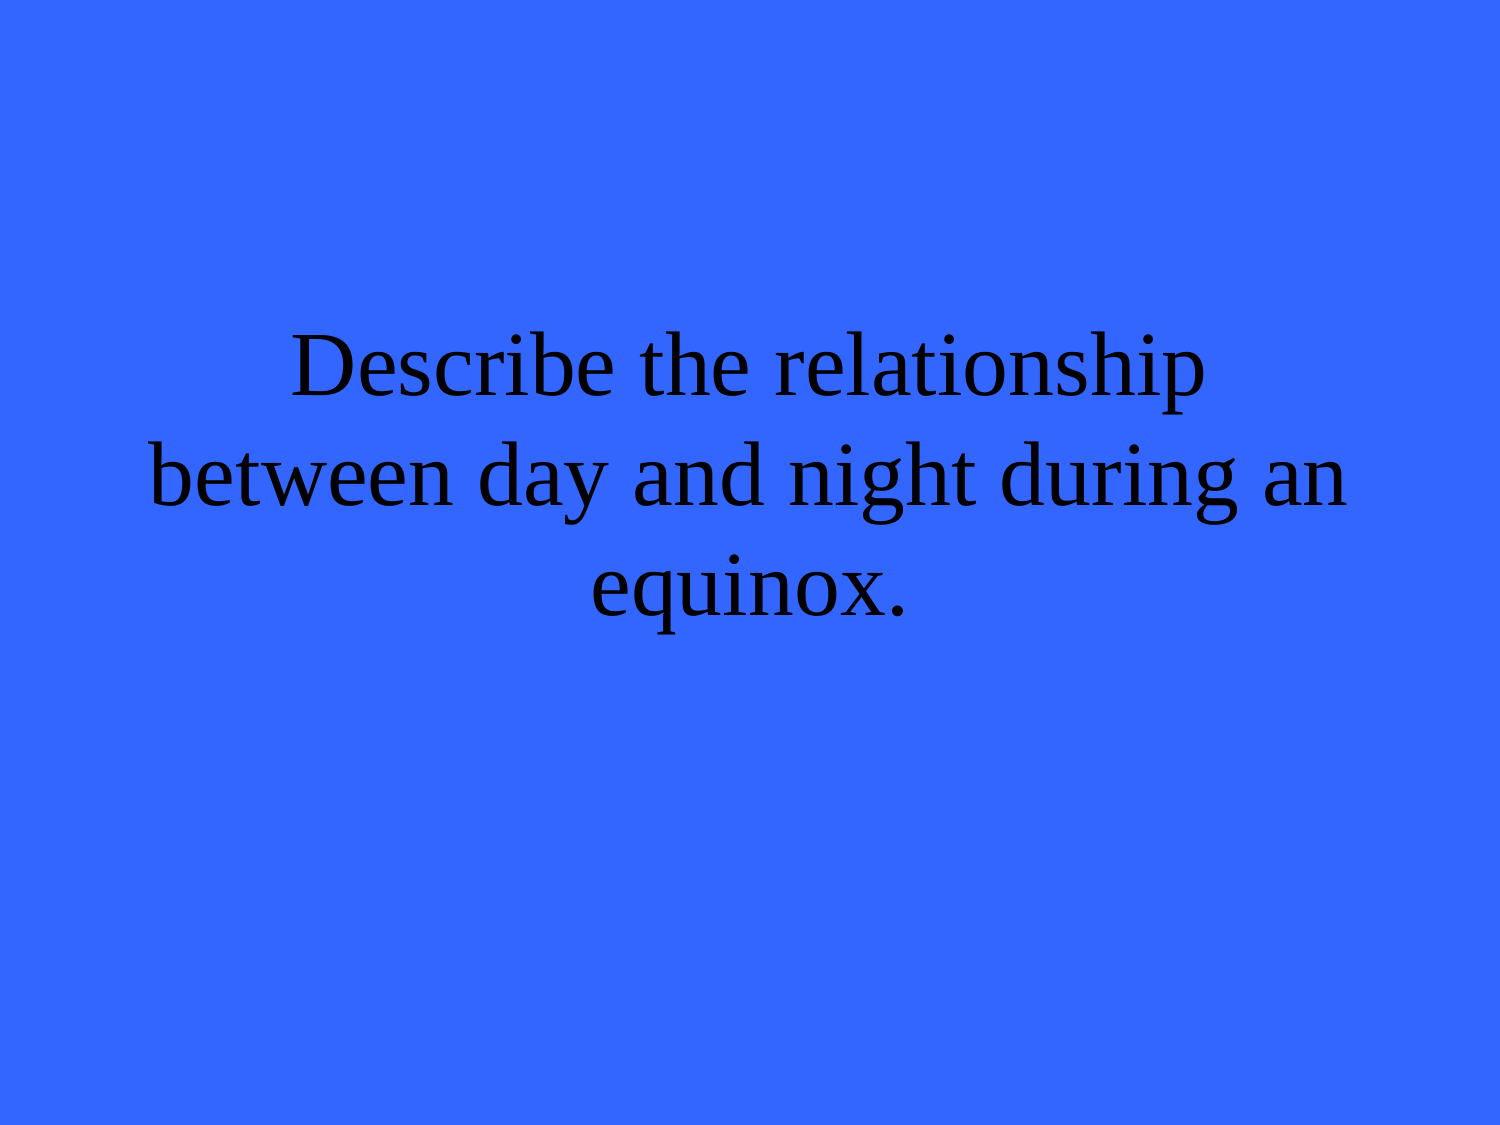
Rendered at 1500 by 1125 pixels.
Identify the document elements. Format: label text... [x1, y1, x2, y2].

title Describe the relationship between day and night during an equinox. [112, 374, 1388, 563]
